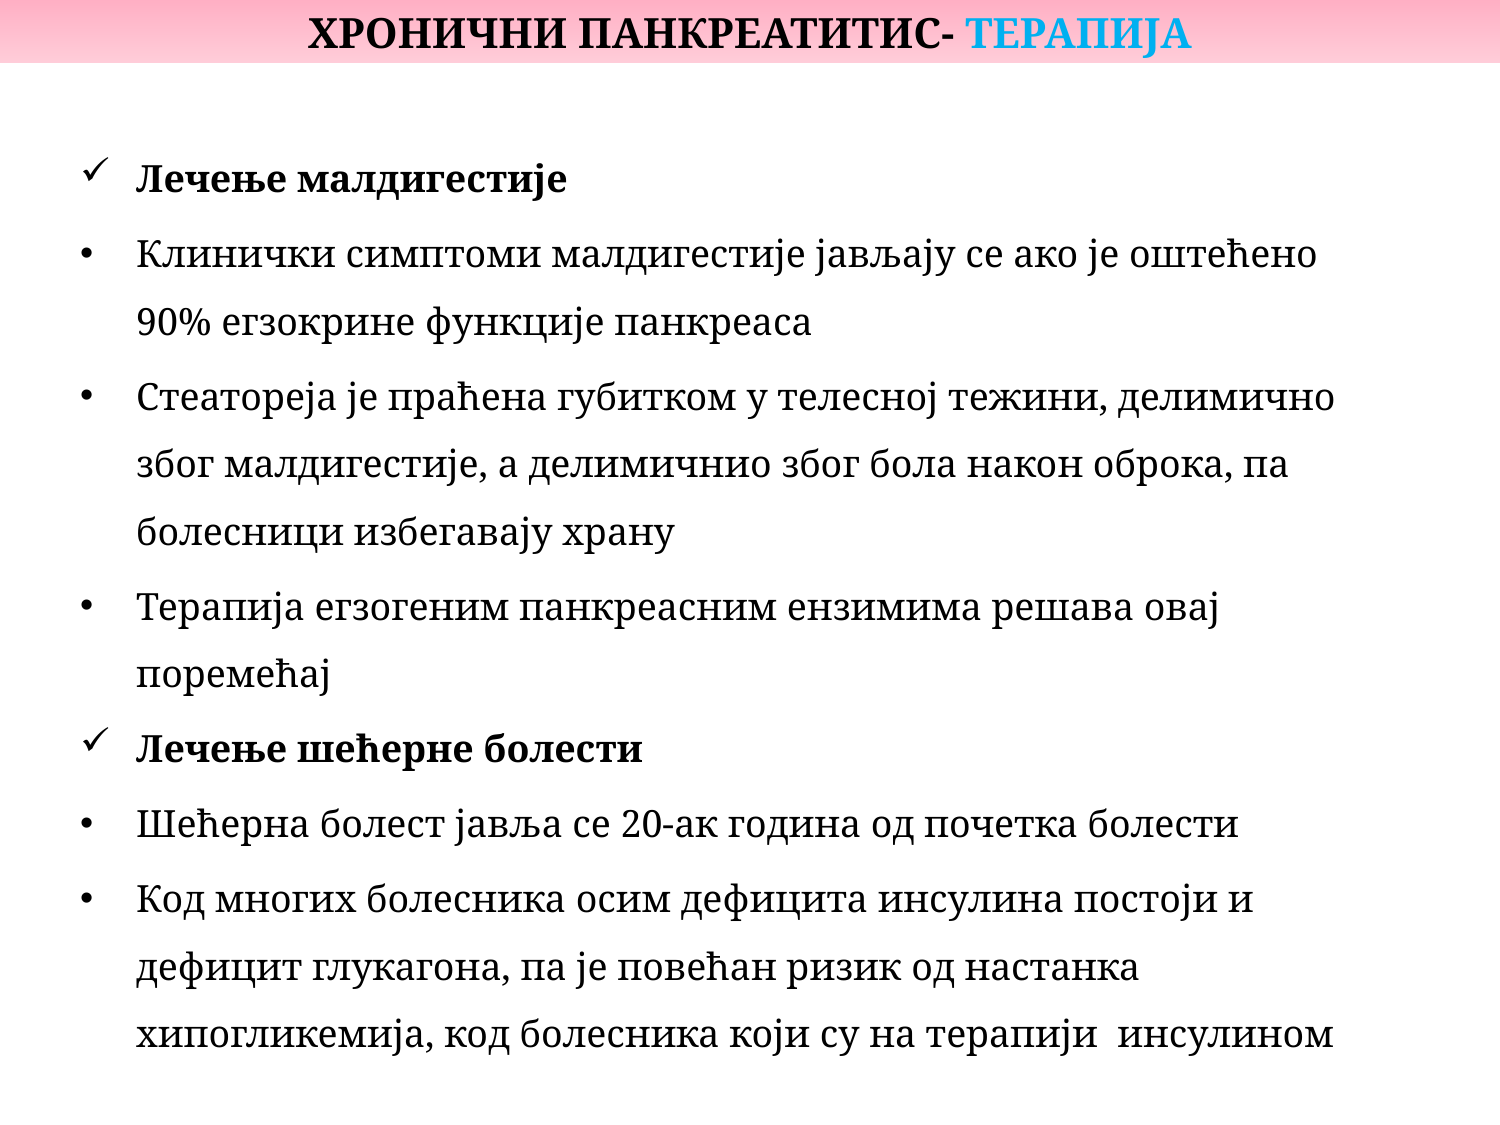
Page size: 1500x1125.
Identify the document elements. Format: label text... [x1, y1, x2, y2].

text_box ХРОНИЧНИ ПАНКРЕАТИТИС- ТЕРАПИЈА [0, 0, 1500, 63]
list Лечење малдигестије Клинички симптоми малдигестије јављају се ако је оштећено 90% егзокрине функције панкреаса Стеатореја је праћена губитком у телесној тежини, делимично због малдигестије, а делимичнио због бола након оброка, па болесници избегавају храну Терапија егзогеним панкреасним ензимима решава овај поремећај Лечење шећерне болести Шећерна болест јавља се 20-ак година од почетка болести Код многих болесника осим дефицита инсулина постоји и дефицит глукагона, па је повећан ризик од настанка хипогликемија, код болесника који су на терапији инсулином [64, 125, 1415, 1063]
